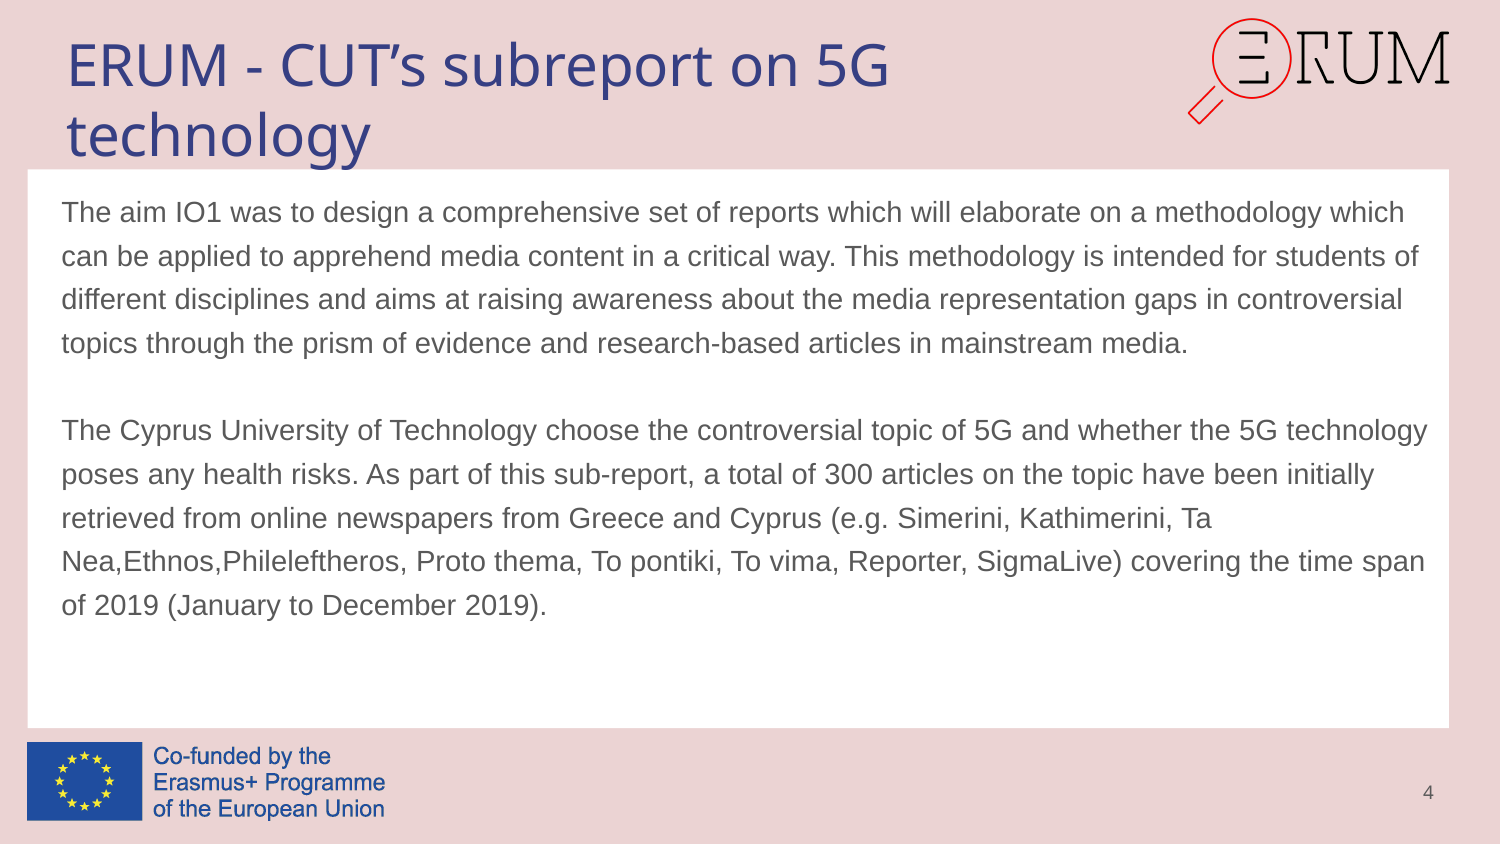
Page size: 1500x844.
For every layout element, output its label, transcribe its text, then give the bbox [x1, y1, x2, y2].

slide_number 4 [1358, 761, 1449, 826]
picture [1136, 0, 1500, 137]
list The aim IO1 was to design a comprehensive set of reports which will elaborate on a methodology which can be applied to apprehend media content in a critical way. This methodology is intended for students of different disciplines and aims at raising awareness about the media representation gaps in controversial topics through the prism of evidence and research-based articles in mainstream media. The Cyprus University of Technology choose the controversial topic of 5G and whether the 5G technology poses any health risks. As part of this sub-report, a total of 300 articles on the topic have been initially retrieved from online newspapers from Greece and Cyprus (e.g. Simerini, Kathimerini, Ta Nea,Ethnos,Phileleftheros, Proto thema, To pontiki, To vima, Reporter, SigmaLive) covering the time span of 2019 (January to December 2019). [27, 169, 1449, 729]
title ERUM - CUT’s subreport on 5G technology [51, 13, 1168, 108]
picture [27, 742, 385, 821]
